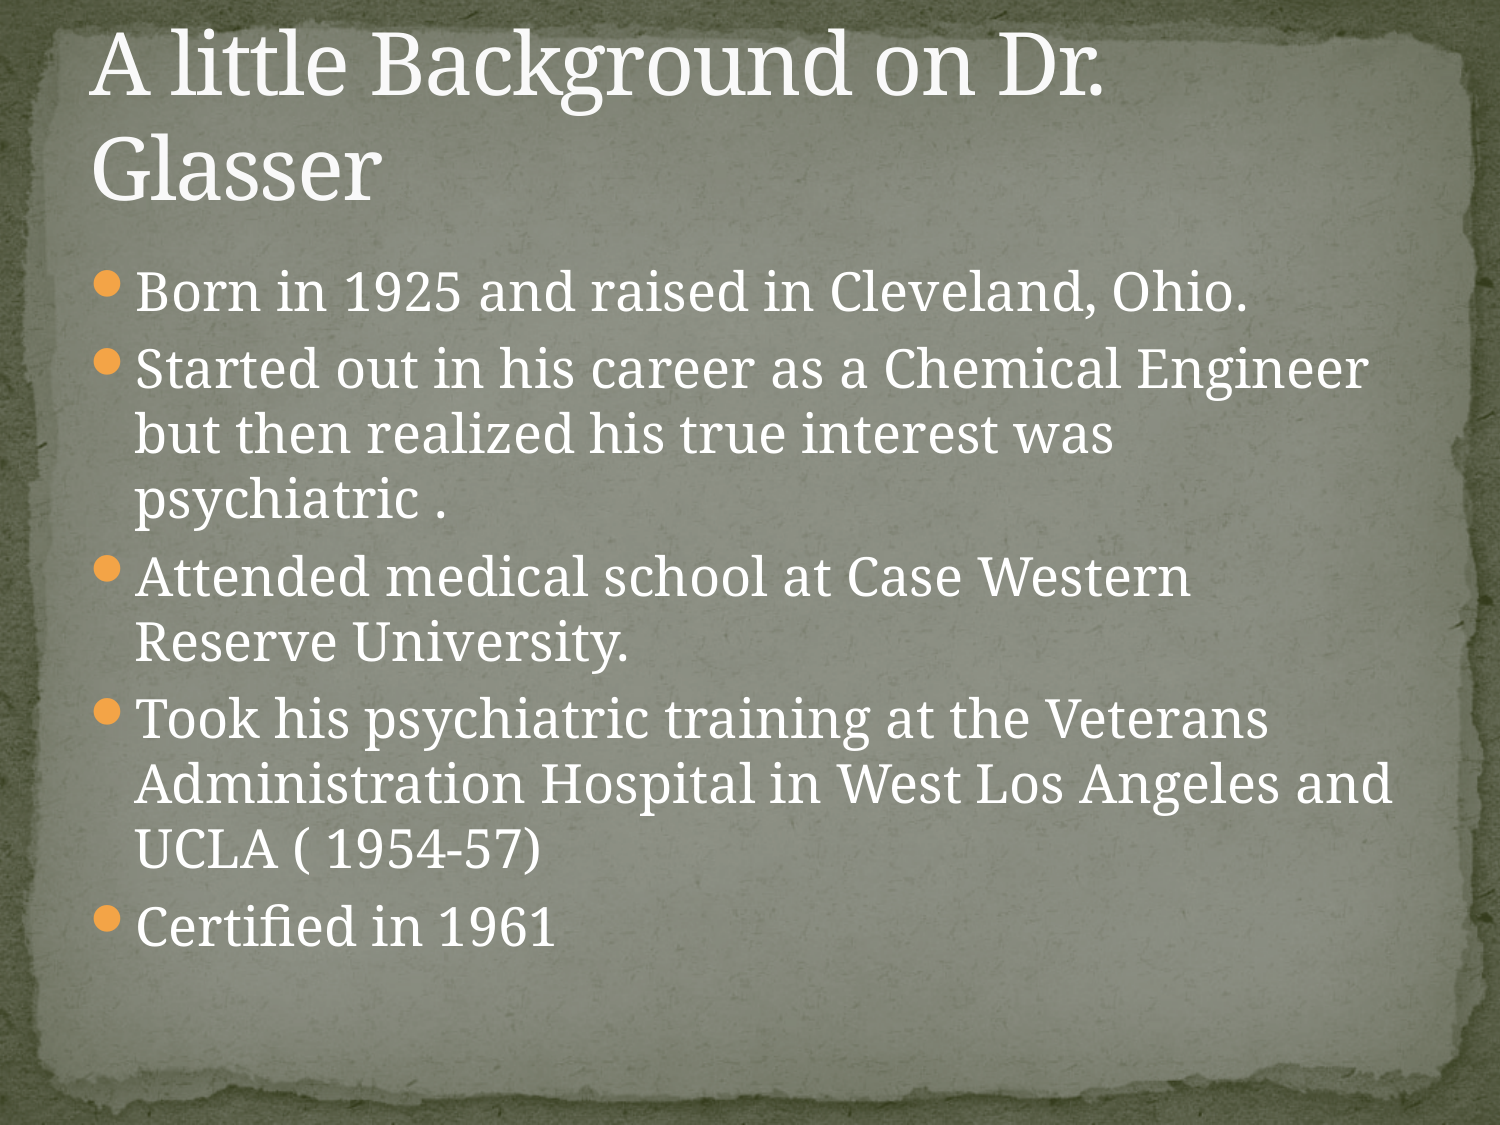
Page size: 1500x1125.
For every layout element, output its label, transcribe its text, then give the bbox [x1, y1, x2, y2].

title A little Background on Dr. Glasser [74, 24, 1425, 225]
list Born in 1925 and raised in Cleveland, Ohio. Started out in his career as a Chemical Engineer but then realized his true interest was psychiatric . Attended medical school at Case Western Reserve University. Took his psychiatric training at the Veterans Administration Hospital in West Los Angeles and UCLA ( 1954-57) Certified in 1961 [75, 249, 1425, 1000]
